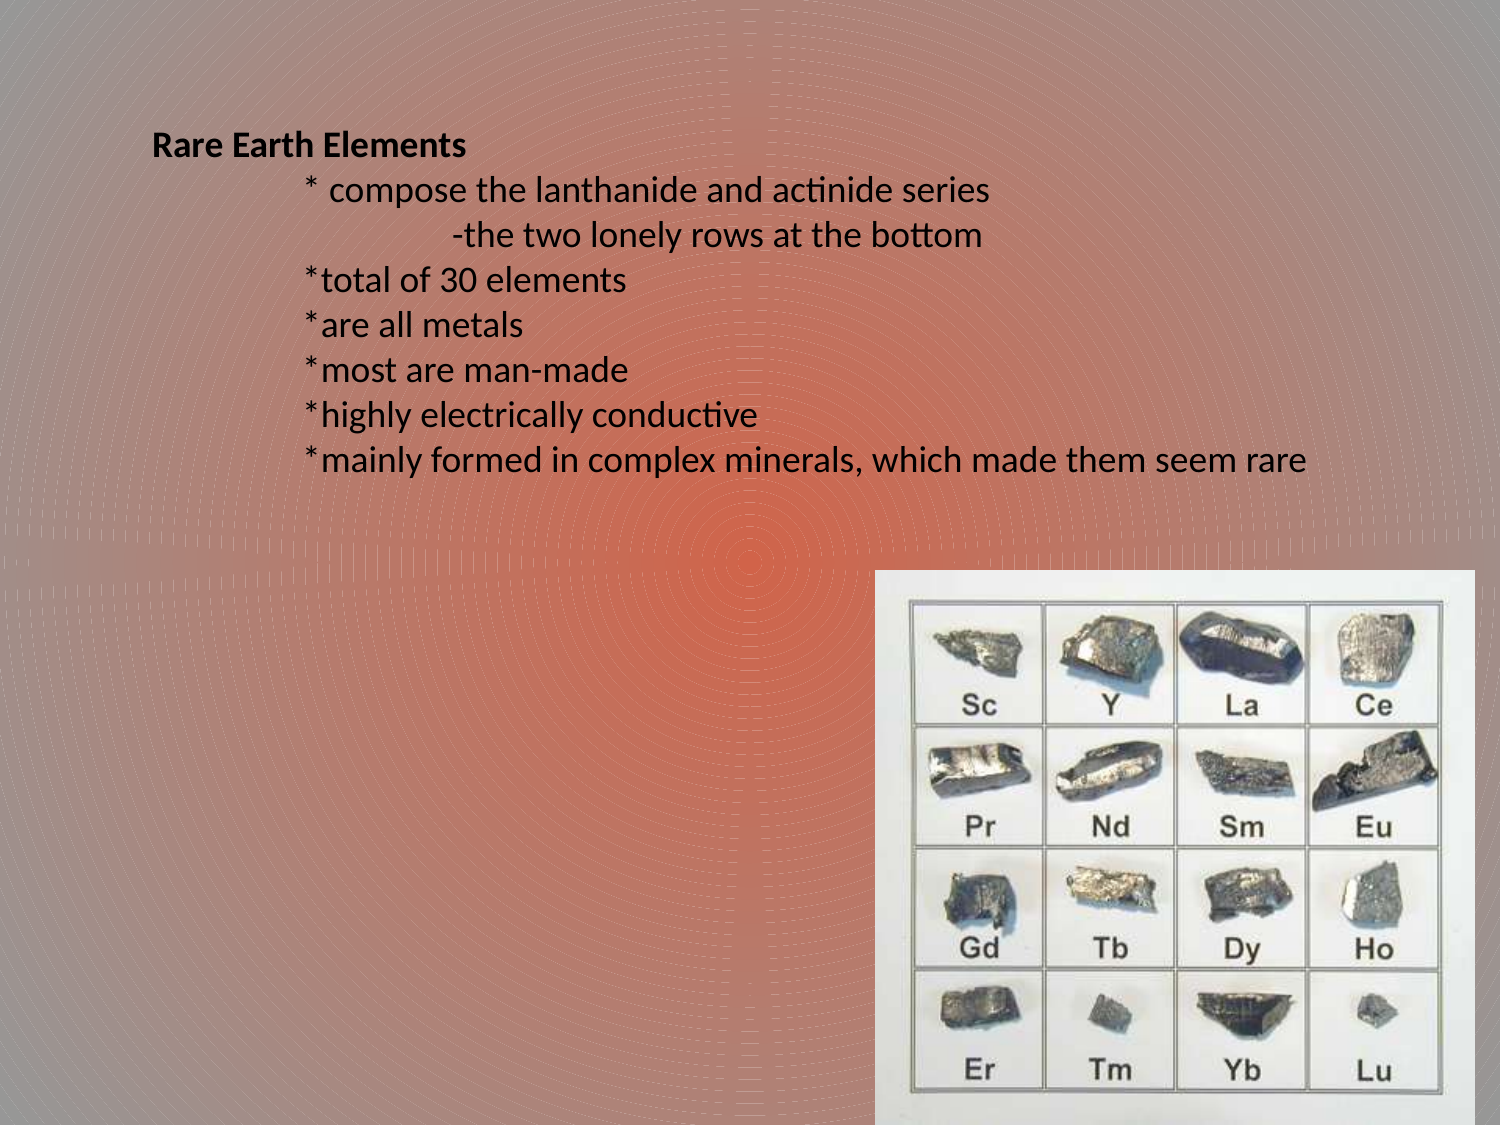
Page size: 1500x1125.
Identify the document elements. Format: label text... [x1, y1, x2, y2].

text_box Rare Earth Elements * compose the lanthanide and actinide series -the two lonely rows at the bottom *total of 30 elements *are all metals *most are man-made *highly electrically conductive *mainly formed in complex minerals, which made them seem rare [137, 112, 1425, 578]
picture [874, 570, 1476, 1125]
